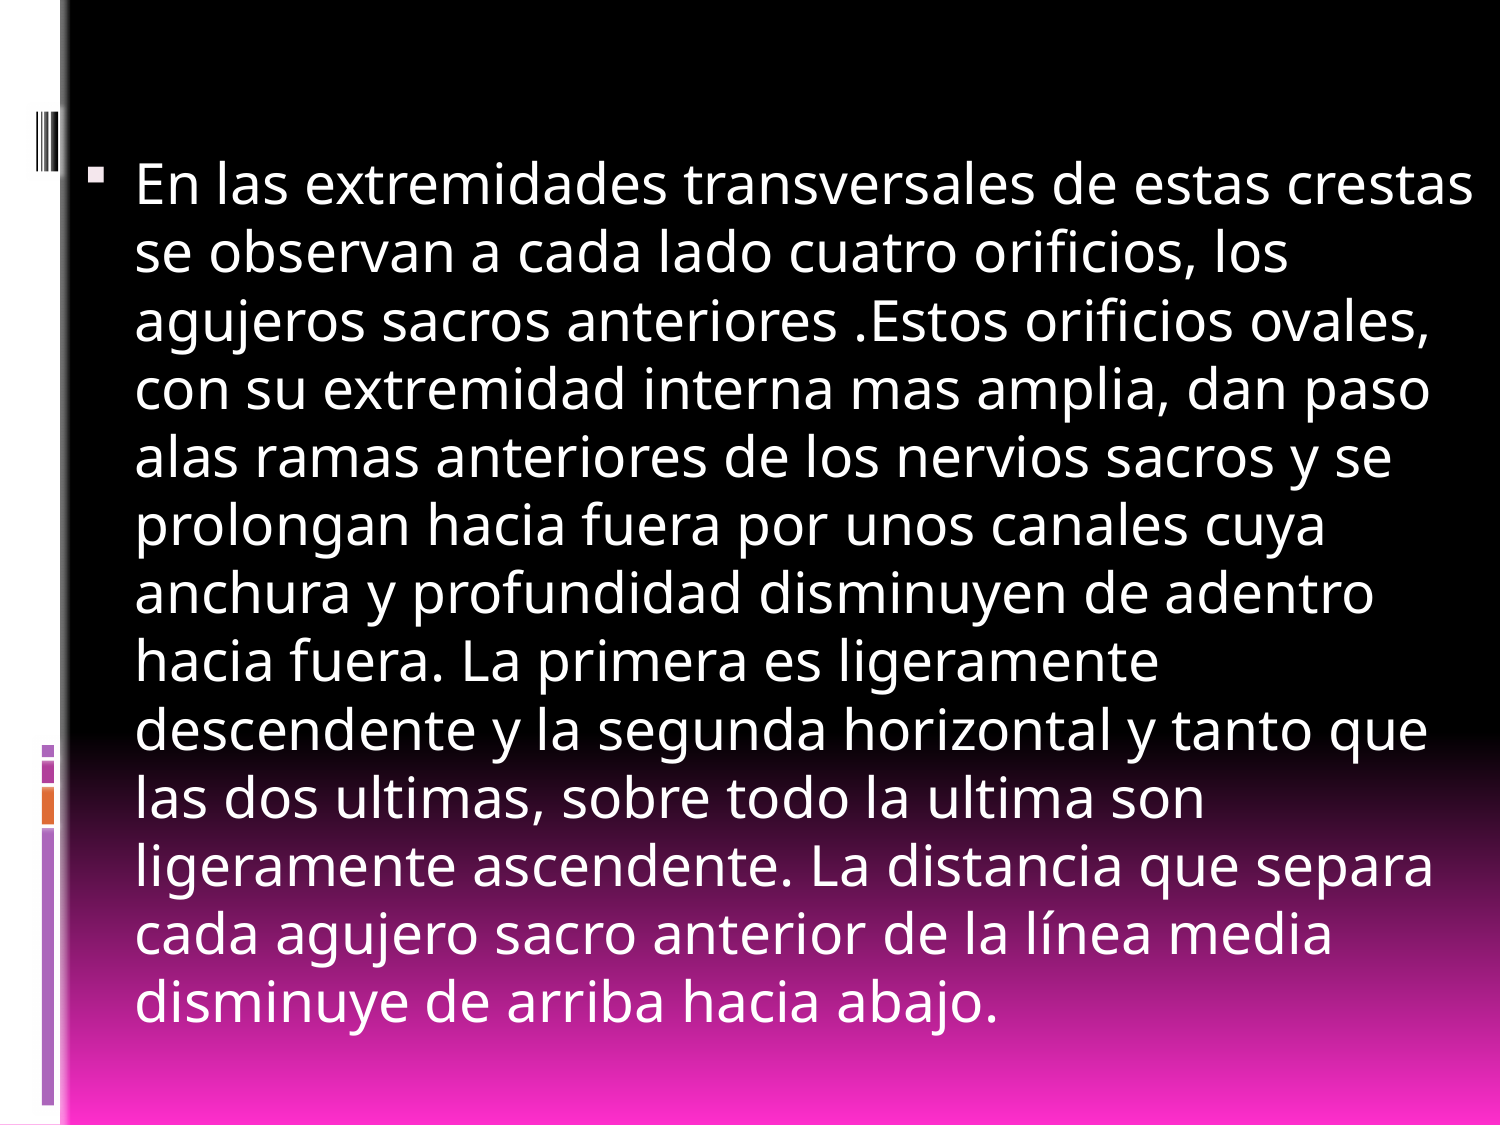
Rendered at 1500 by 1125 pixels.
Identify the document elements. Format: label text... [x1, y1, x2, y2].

list En las extremidades transversales de estas crestas se observan a cada lado cuatro orificios, los agujeros sacros anteriores .Estos orificios ovales, con su extremidad interna mas amplia, dan paso alas ramas anteriores de los nervios sacros y se prolongan hacia fuera por unos canales cuya anchura y profundidad disminuyen de adentro hacia fuera. La primera es ligeramente descendente y la segunda horizontal y tanto que las dos ultimas, sobre todo la ultima son ligeramente ascendente. La distancia que separa cada agujero sacro anterior de la línea media disminuye de arriba hacia abajo. [58, 140, 1500, 1043]
